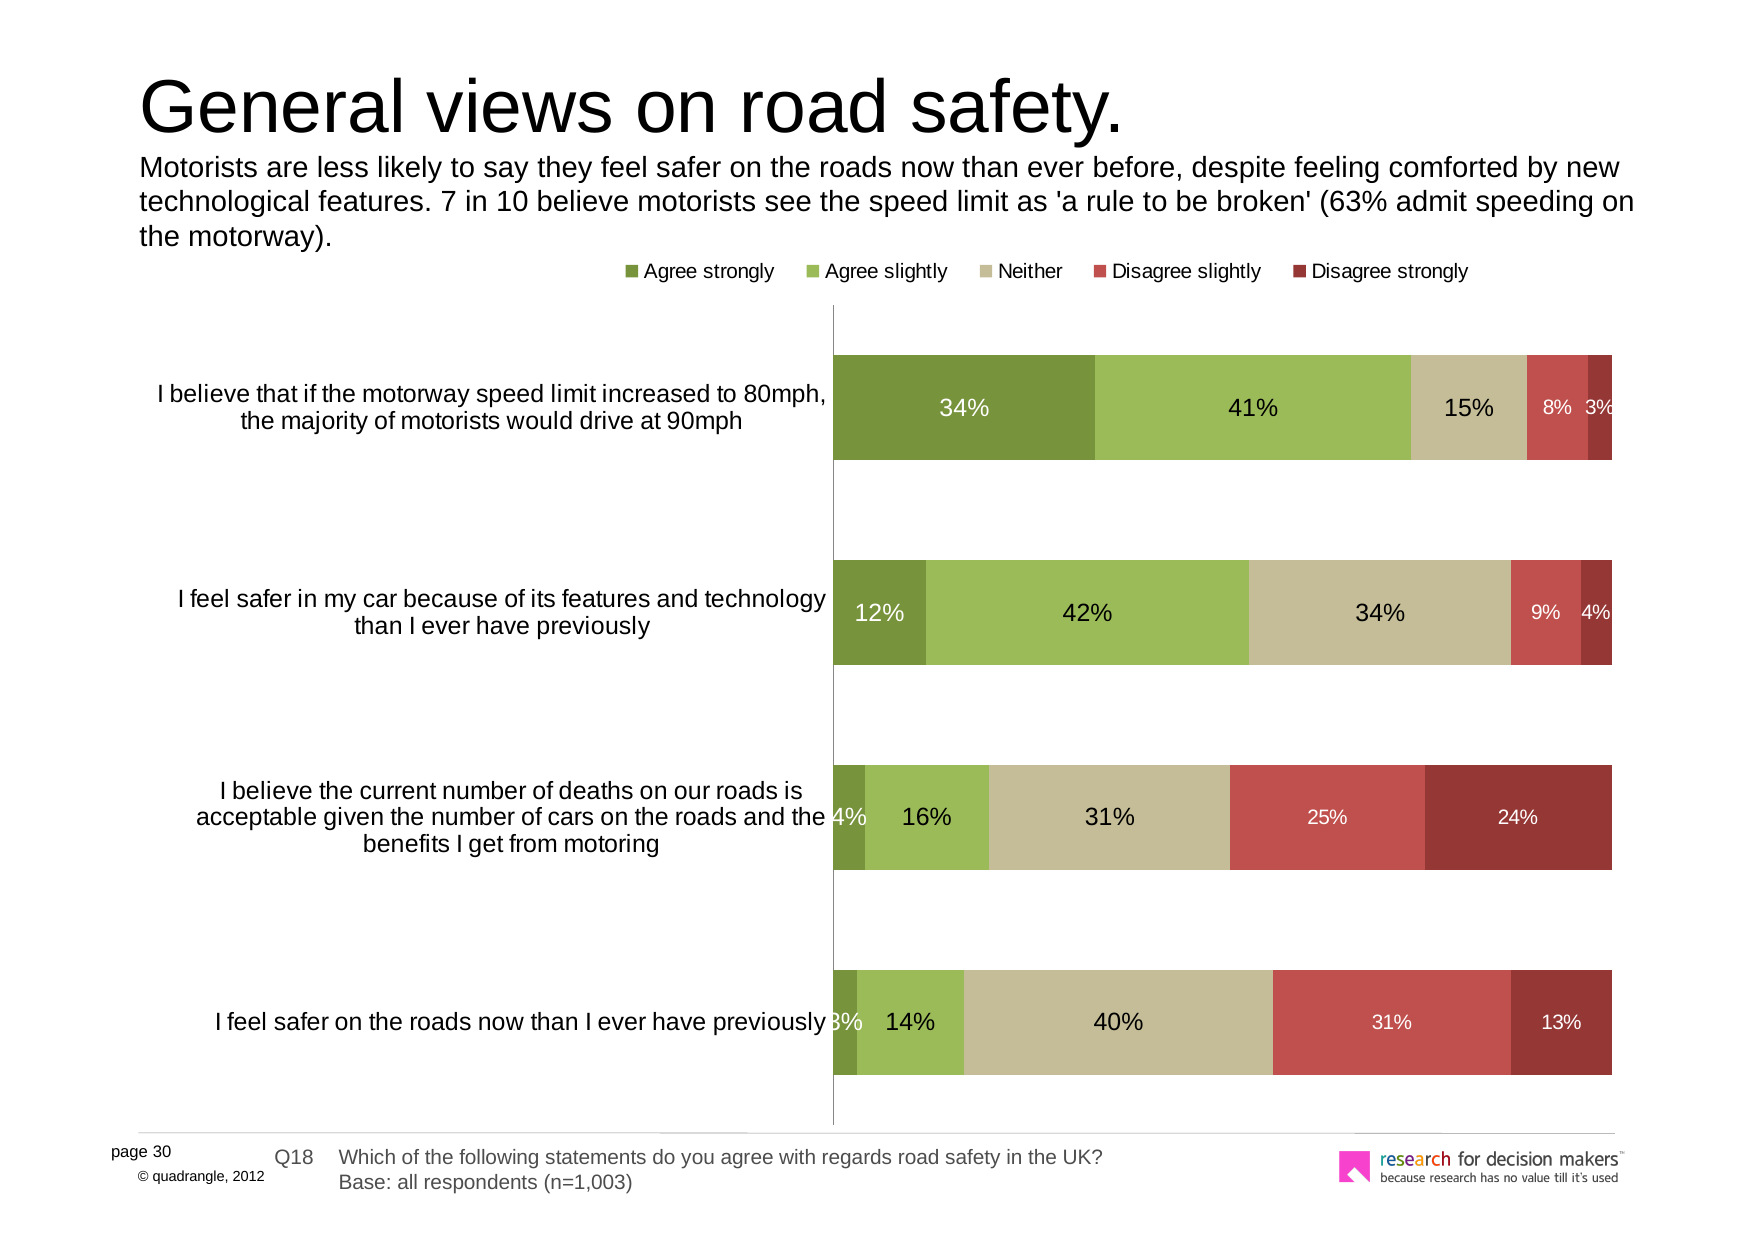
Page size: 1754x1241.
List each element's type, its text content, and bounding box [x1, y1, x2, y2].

picture [1336, 1147, 1627, 1186]
title General views on road safety. Motorists are less likely to say they feel safer on the roads now than ever before, despite feeling comforted by new technological features. 7 in 10 believe motorists see the speed limit as 'a rule to be broken' (63% admit speeding on the motorway). [139, 57, 1651, 236]
chart [138, 186, 1616, 1148]
text_box Q18 Which of the following statements do you agree with regards road safety in the UK? Base: all respondents (n=1,003) [257, 1155, 1311, 1241]
